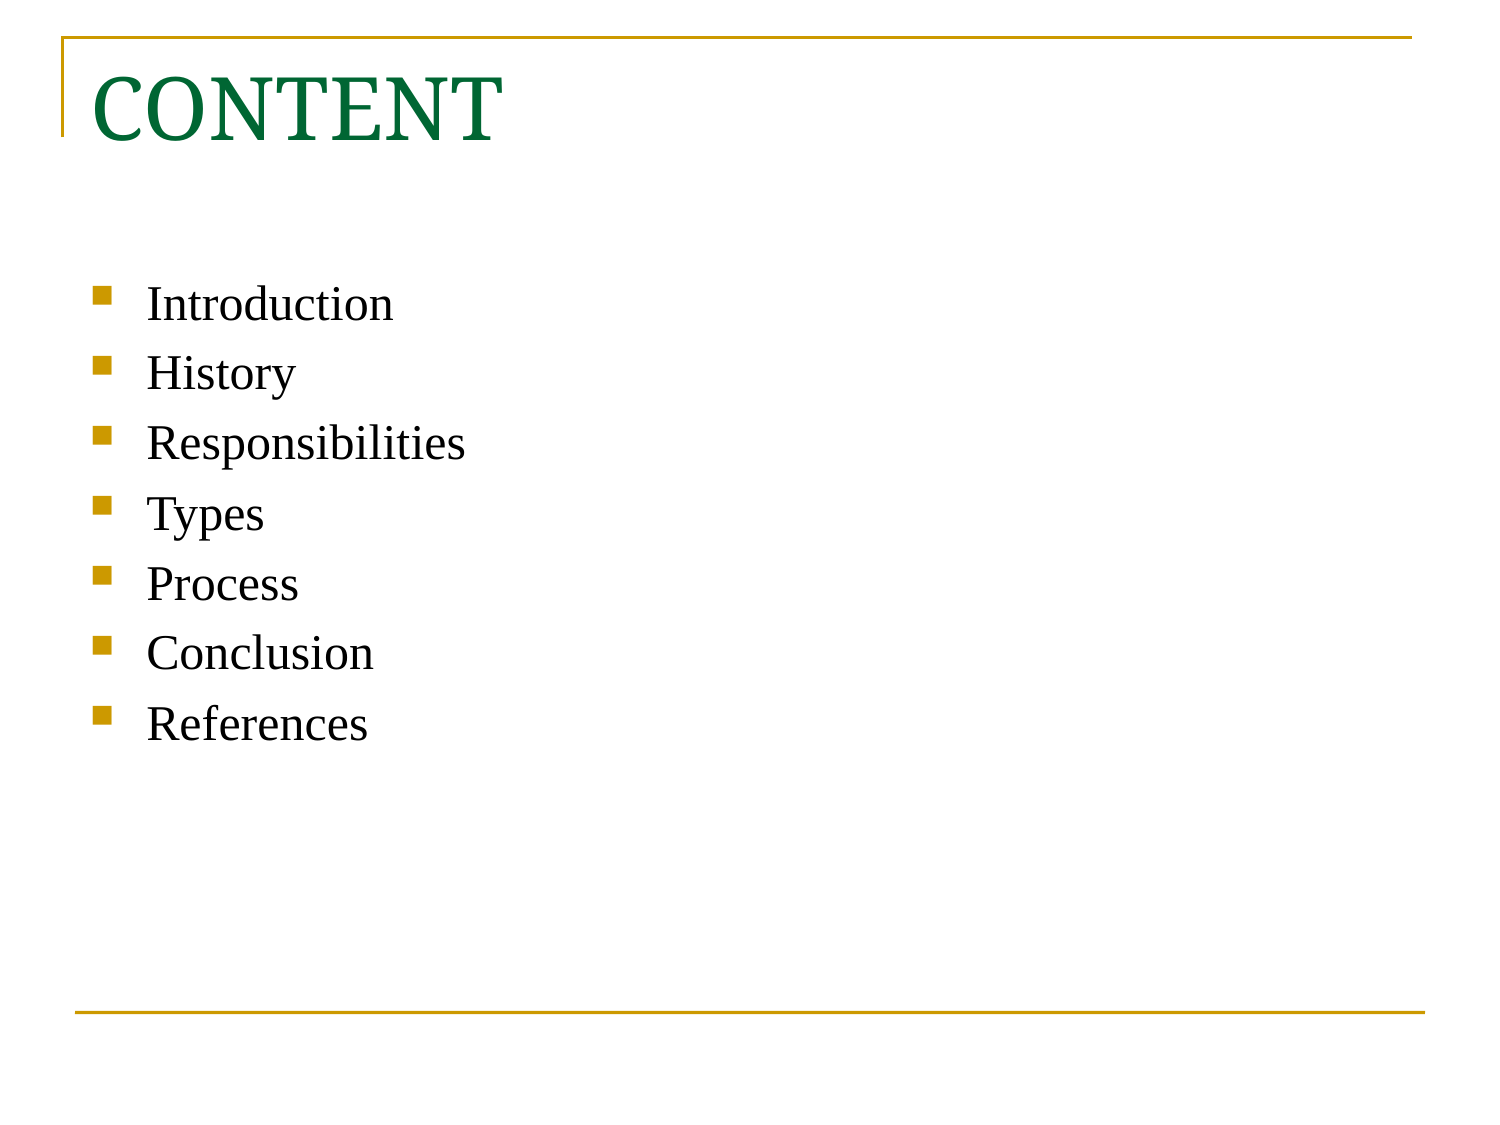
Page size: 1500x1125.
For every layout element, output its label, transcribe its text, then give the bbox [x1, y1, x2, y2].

title CONTENT [74, 45, 1426, 233]
list Introduction History Responsibilities Types Process Conclusion References [74, 262, 1426, 1006]
